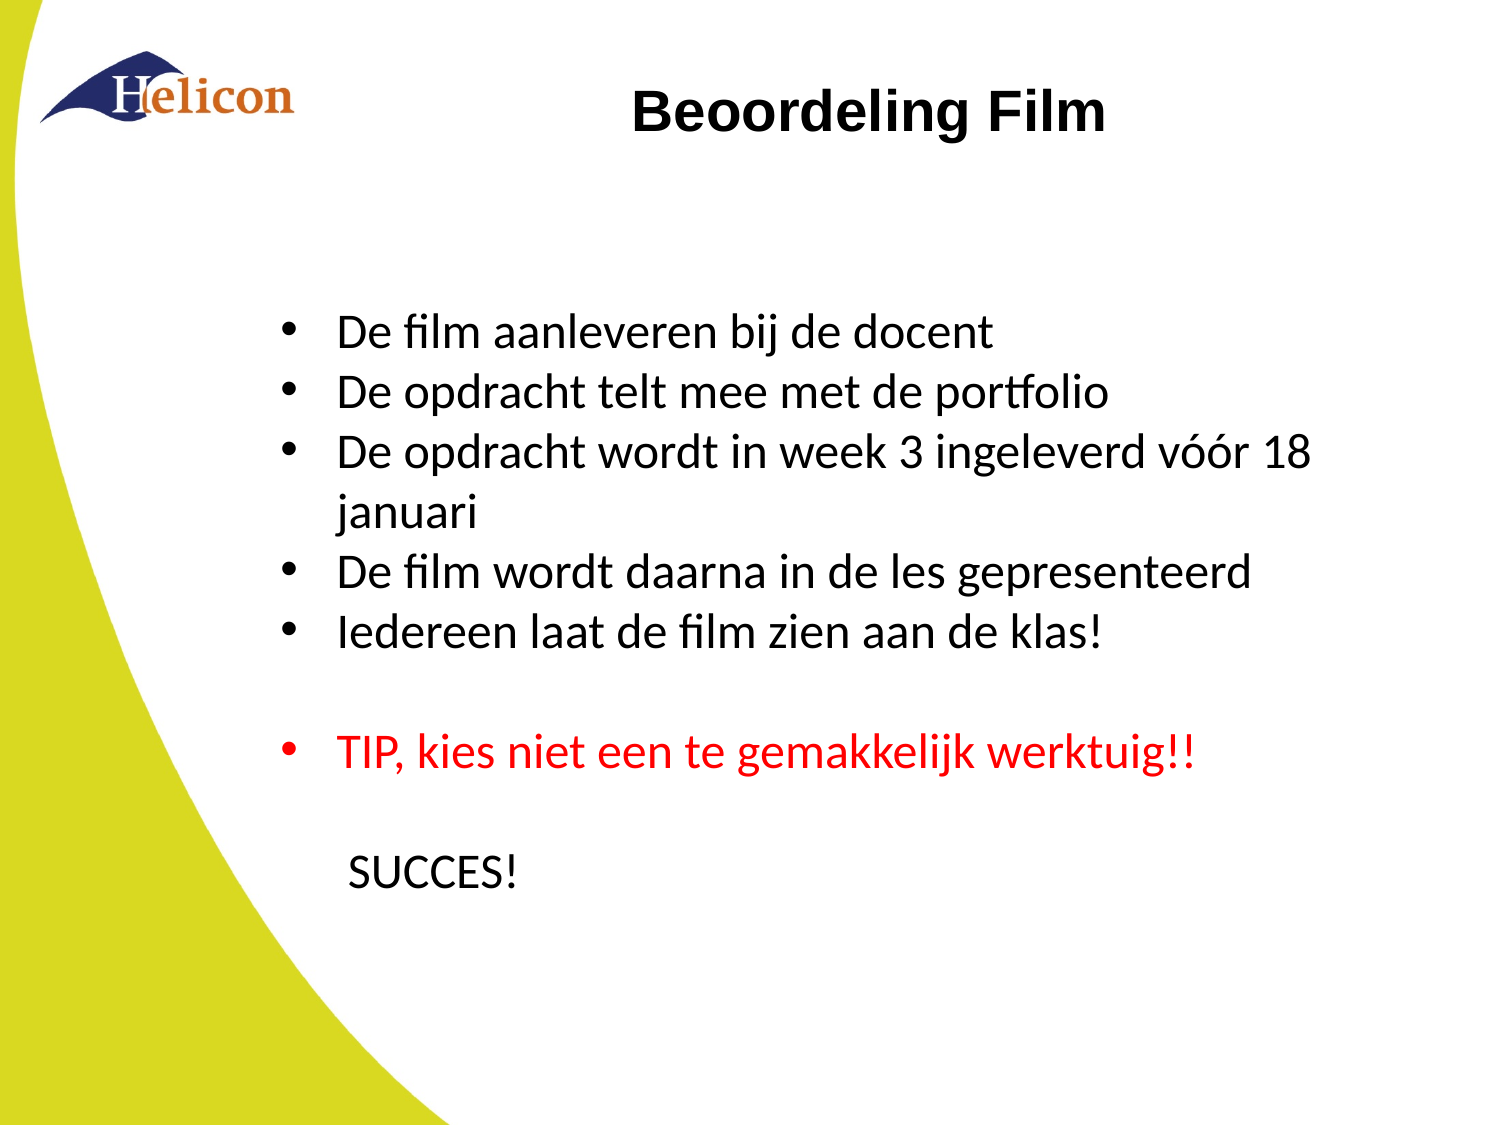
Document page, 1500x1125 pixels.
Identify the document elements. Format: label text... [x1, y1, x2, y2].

title Beoordeling Film [324, 54, 1415, 161]
text_box De film aanleveren bij de docent De opdracht telt mee met de portfolio De opdracht wordt in week 3 ingeleverd vóór 18 januari De film wordt daarna in de les gepresenteerd Iedereen laat de film zien aan de klas! TIP, kies niet een te gemakkelijk werktuig!! SUCCES! [265, 290, 1353, 906]
picture [0, 0, 1500, 1125]
